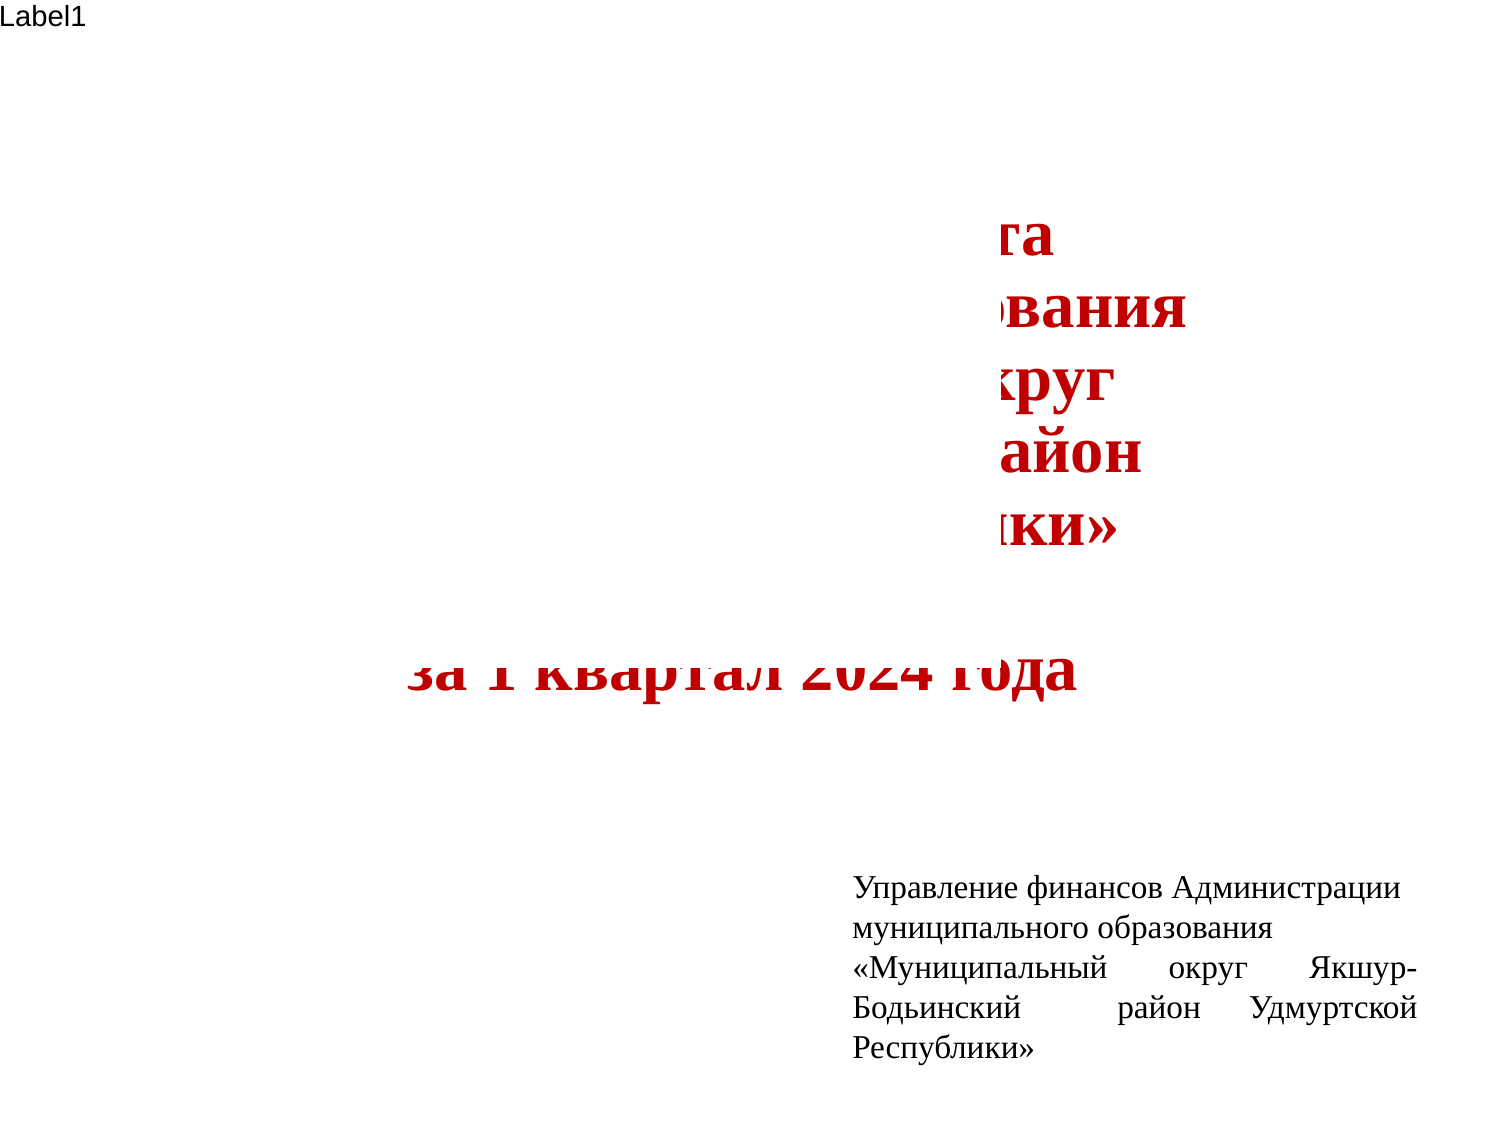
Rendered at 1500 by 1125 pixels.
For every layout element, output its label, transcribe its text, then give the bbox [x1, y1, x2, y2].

title Исполнение бюджета муниципального образования «Муниципальный округ Якшур-Бодьинский район Удмуртской Республики» за 1 квартал 2024 года [12, 62, 1475, 838]
text_box Управление финансов Администрации муниципального образования «Муниципальный округ Якшур-Бодьинский район Удмуртской Республики» [835, 823, 1435, 1108]
